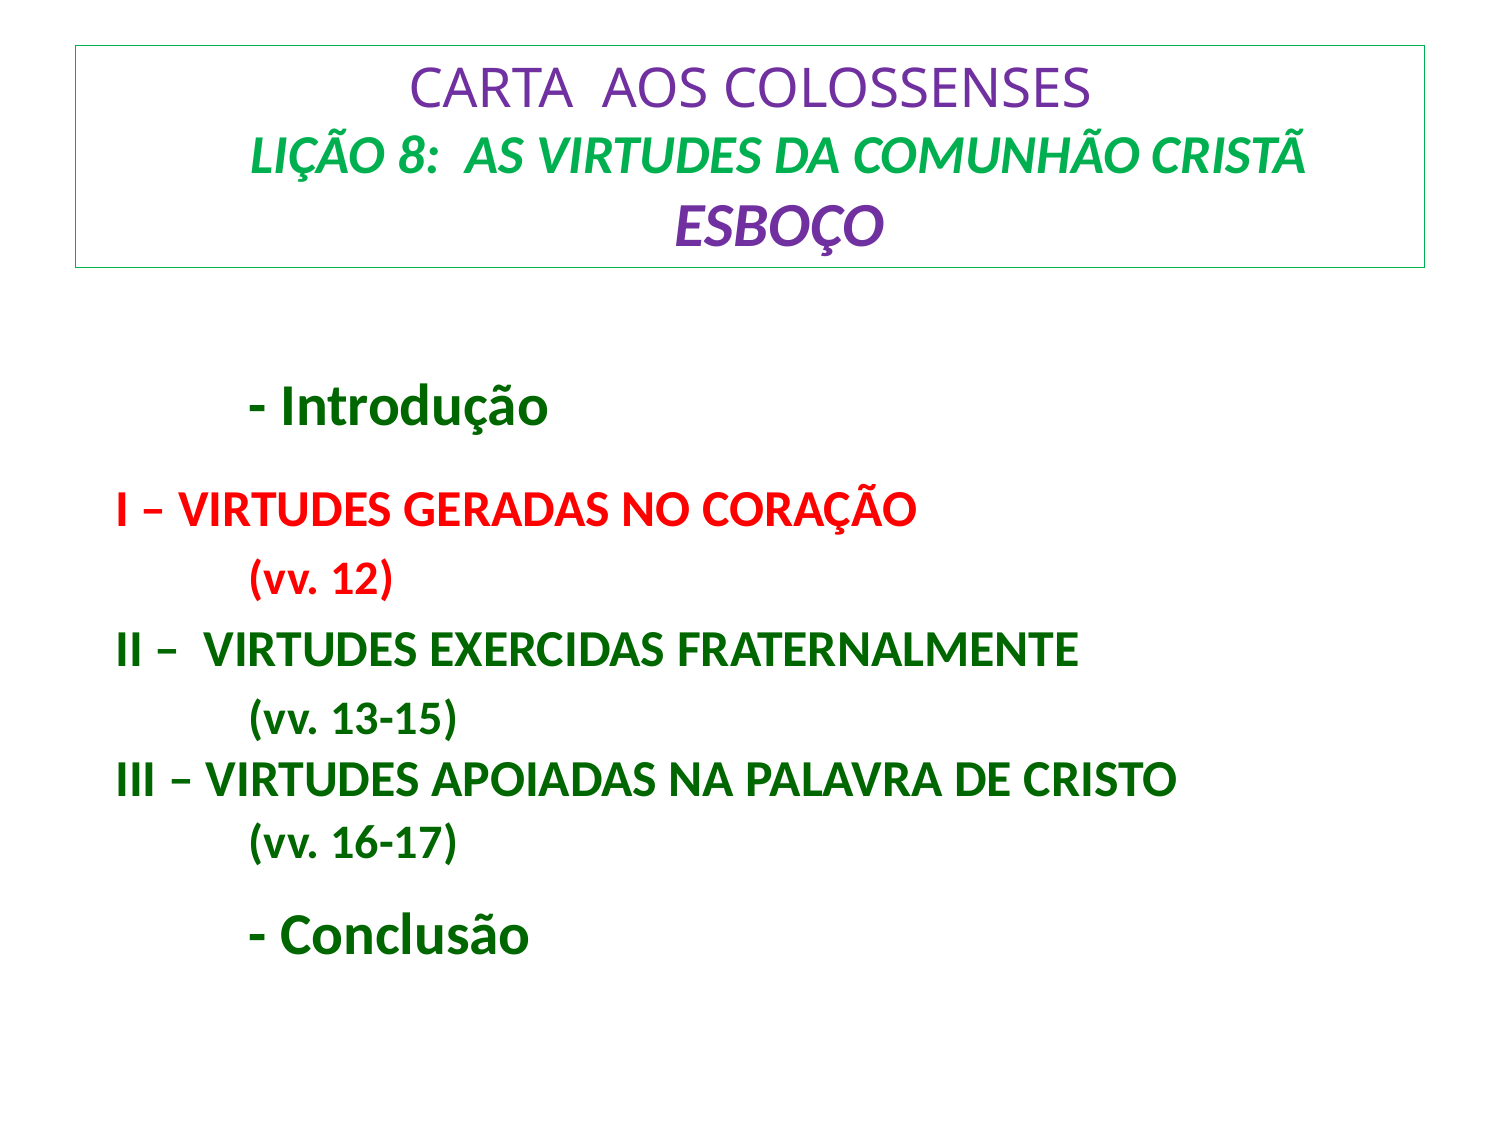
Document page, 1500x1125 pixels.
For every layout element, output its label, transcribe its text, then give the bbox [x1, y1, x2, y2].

list - Introdução I – VIRTUDES GERADAS NO CORAÇÃO (vv. 12) II – VIRTUDES EXERCIDAS FRATERNALMENTE (vv. 13-15) III – VIRTUDES APOIADAS NA PALAVRA DE CRISTO (vv. 16-17) - Conclusão [100, 314, 1424, 975]
title CARTA AOS COLOSSENSES LIÇÃO 8: AS VIRTUDES DA COMUNHÃO CRISTÃ ESBOÇO [75, 45, 1425, 268]
